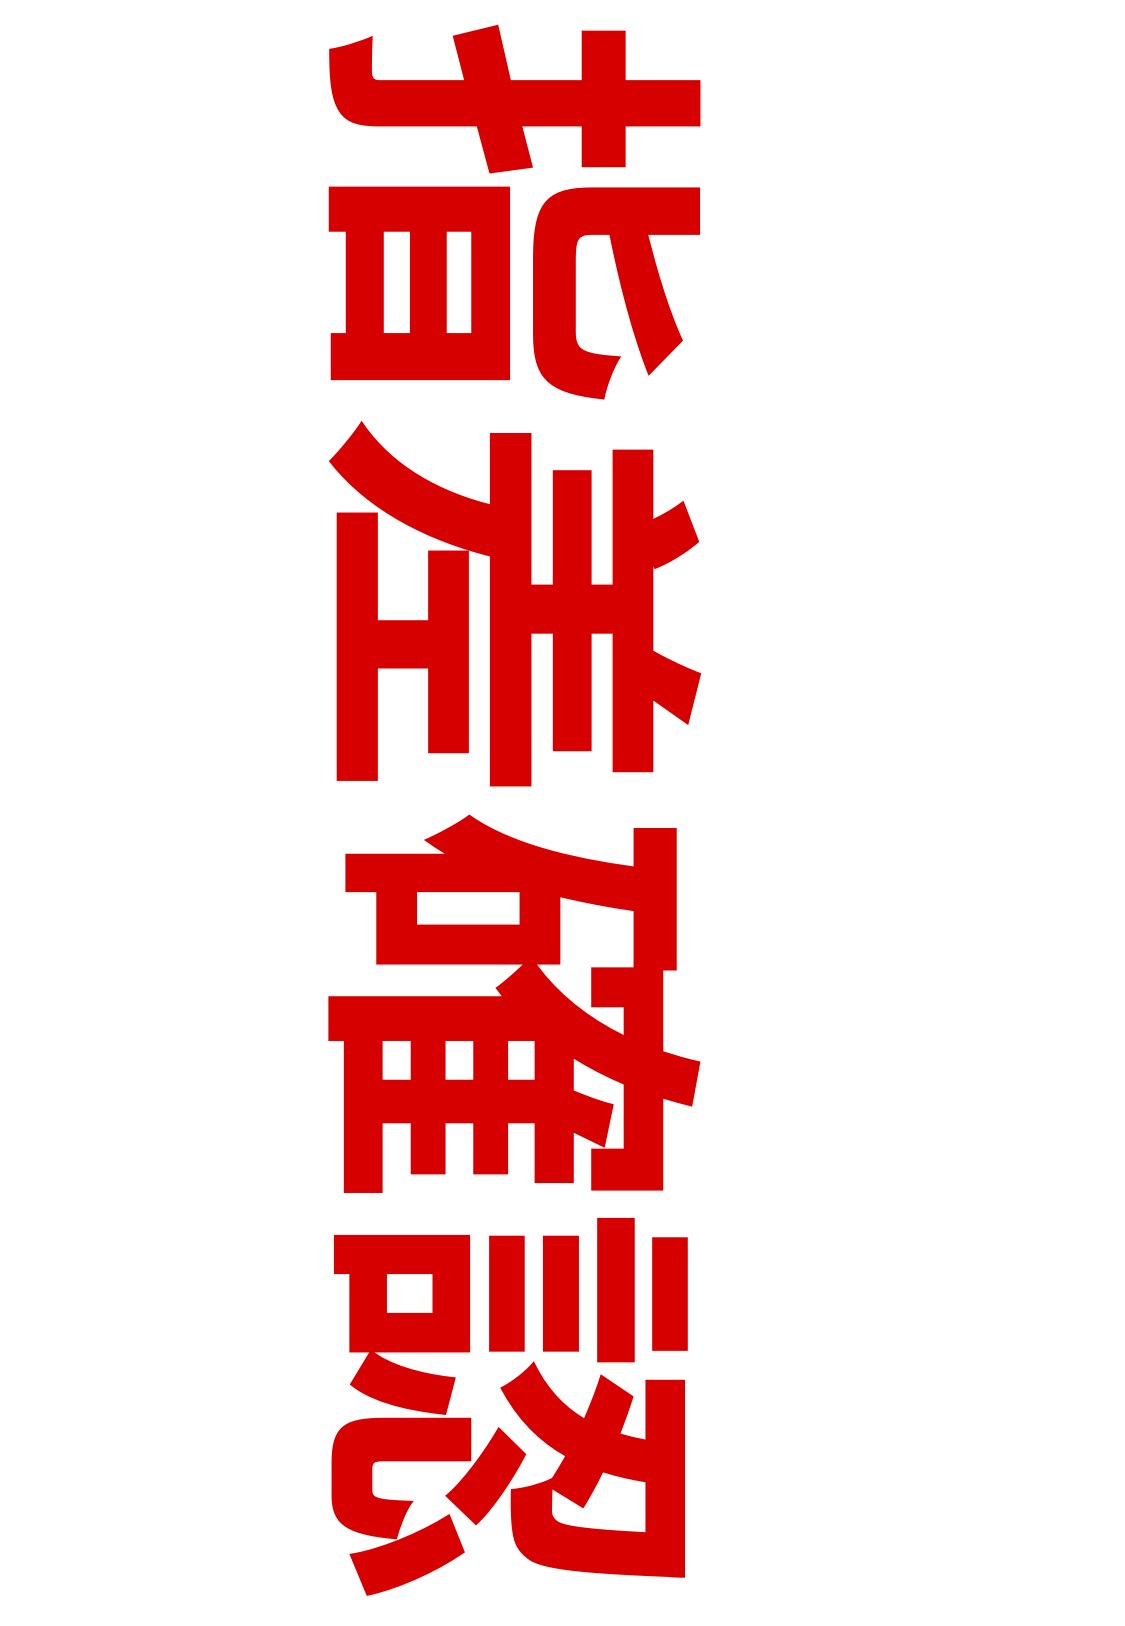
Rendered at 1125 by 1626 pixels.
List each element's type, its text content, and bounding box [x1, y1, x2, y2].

text_box 指差確認 [278, 0, 814, 1619]
